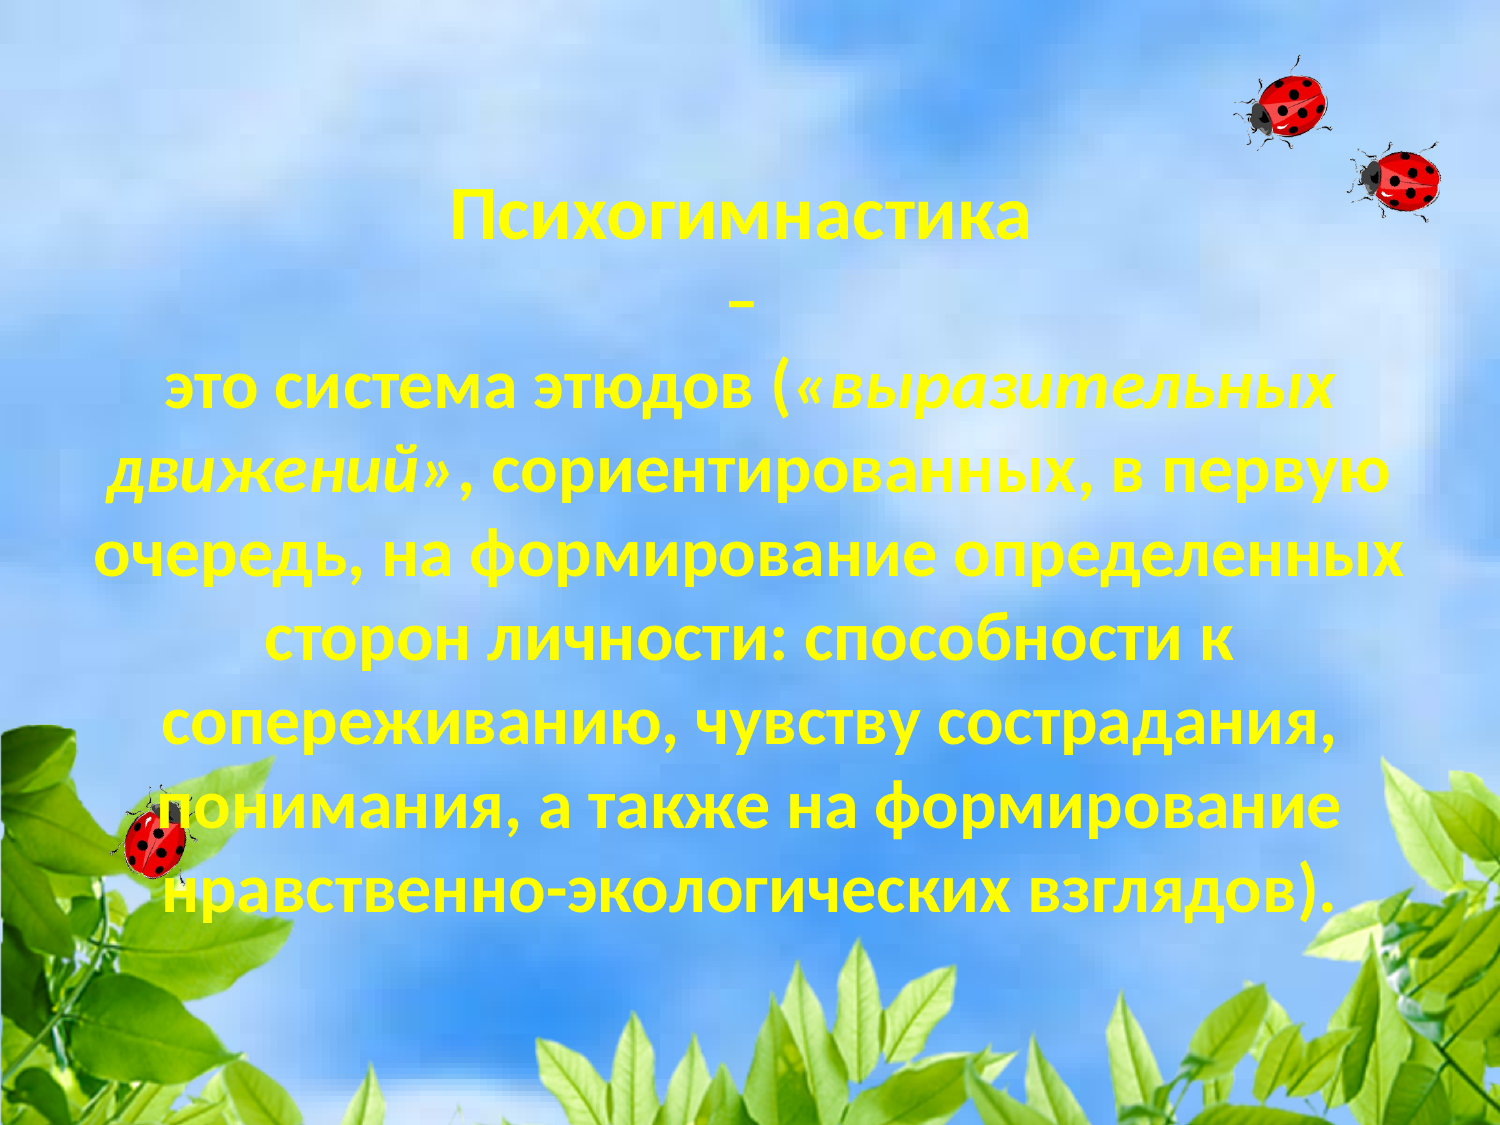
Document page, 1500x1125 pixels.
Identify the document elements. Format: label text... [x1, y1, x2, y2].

picture [0, 0, 1500, 1125]
title Психогимнастика – это система этюдов («выразительных движений», сориентированных, в первую очередь, на формирование определенных сторон личности: способности к сопереживанию, чувству сострадания, понимания, а также на формирование нравственно-экологических взглядов). [75, 45, 1425, 1035]
